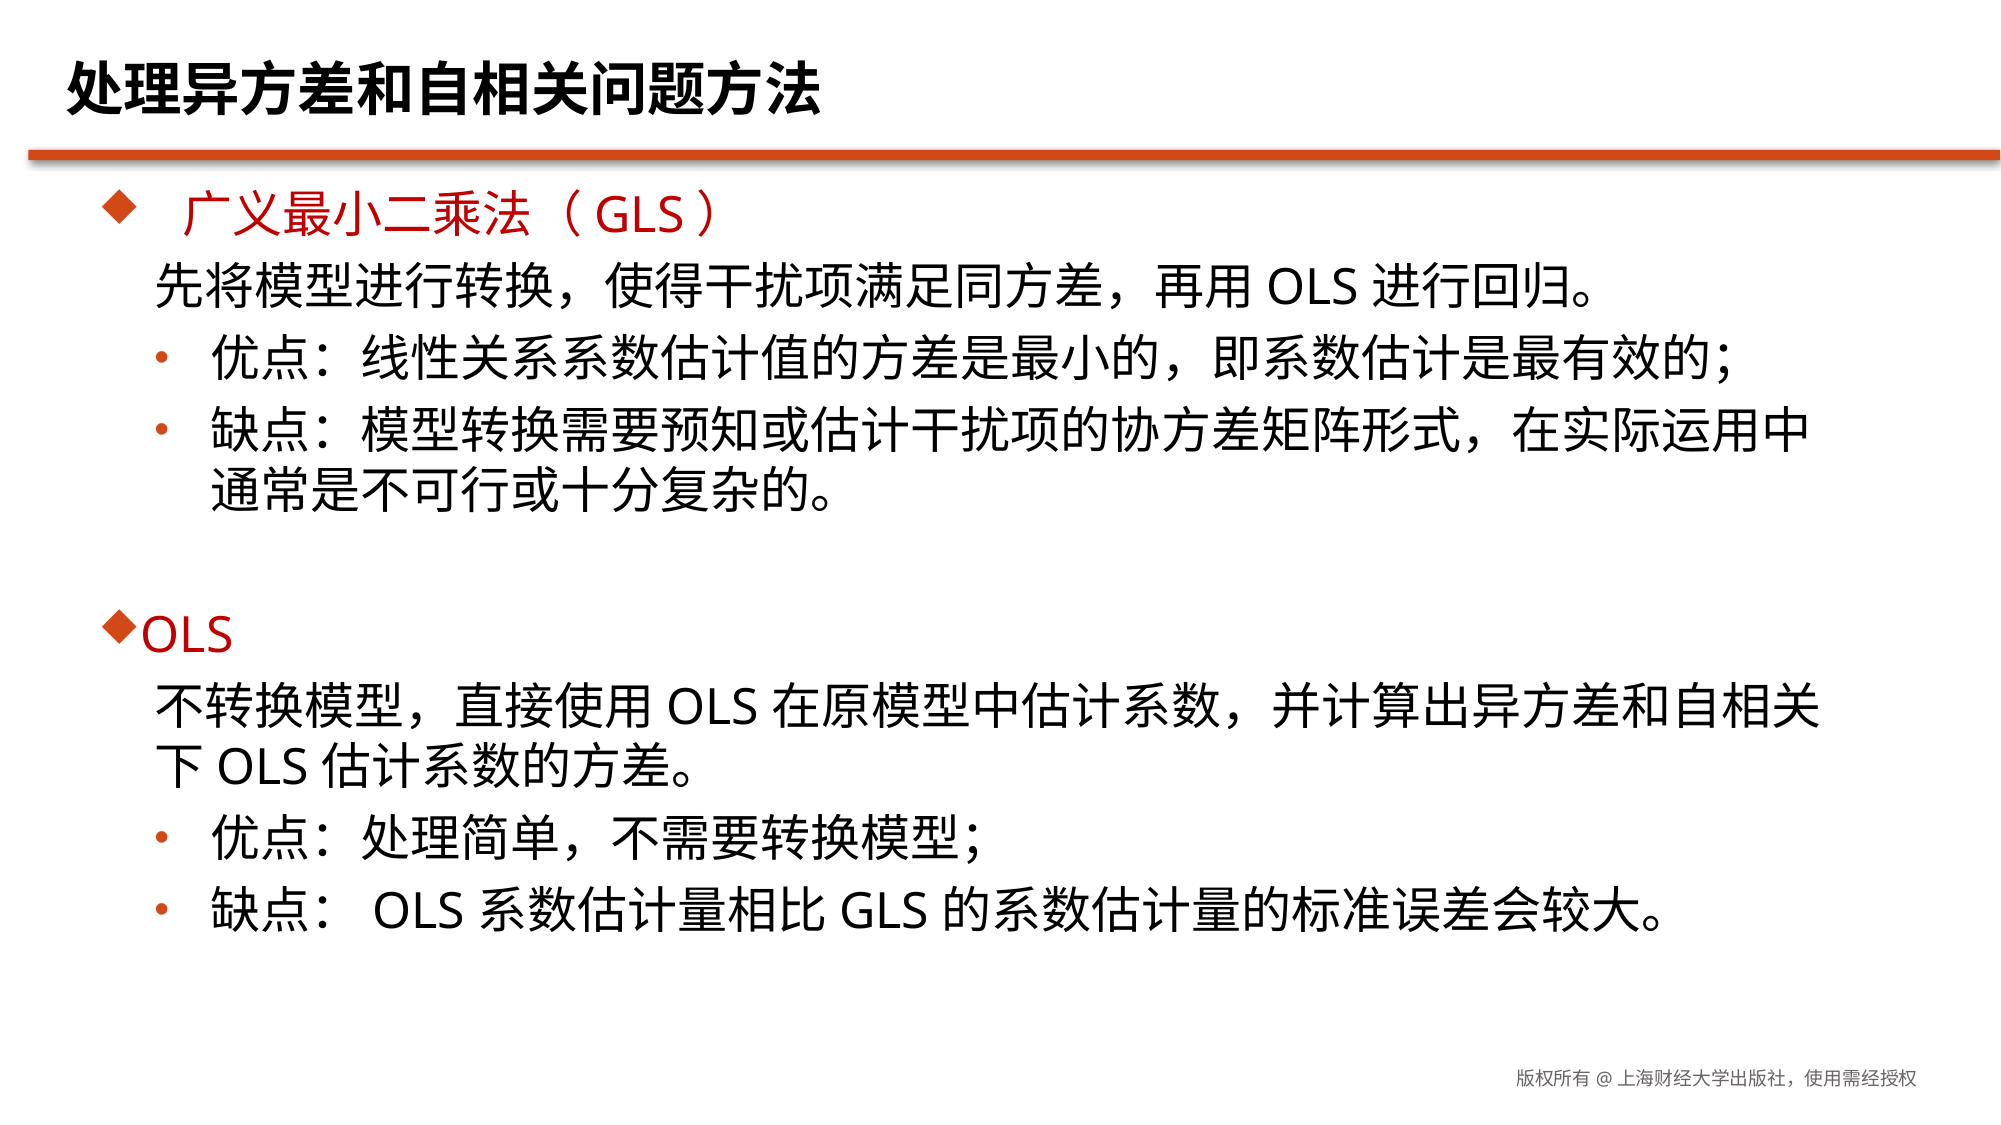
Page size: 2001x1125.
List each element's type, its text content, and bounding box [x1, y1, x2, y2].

footer 版权所有@上海财经大学出版社，使用需经授权 [1483, 1046, 1950, 1109]
list 广义最小二乘法（GLS） 先将模型进行转换，使得干扰项满足同方差，再用OLS进行回归。 优点：线性关系系数估计值的方差是最小的，即系数估计是最有效的； 缺点：模型转换需要预知或估计干扰项的协方差矩阵形式，在实际运用中通常是不可行或十分复杂的。 OLS 不转换模型，直接使用OLS在原模型中估计系数，并计算出异方差和自相关下OLS估计系数的方差。 优点：处理简单，不需要转换模型； 缺点：OLS系数估计量相比GLS的系数估计量的标准误差会较大。 [83, 174, 1867, 1032]
title 处理异方差和自相关问题方法 [50, 50, 1825, 138]
